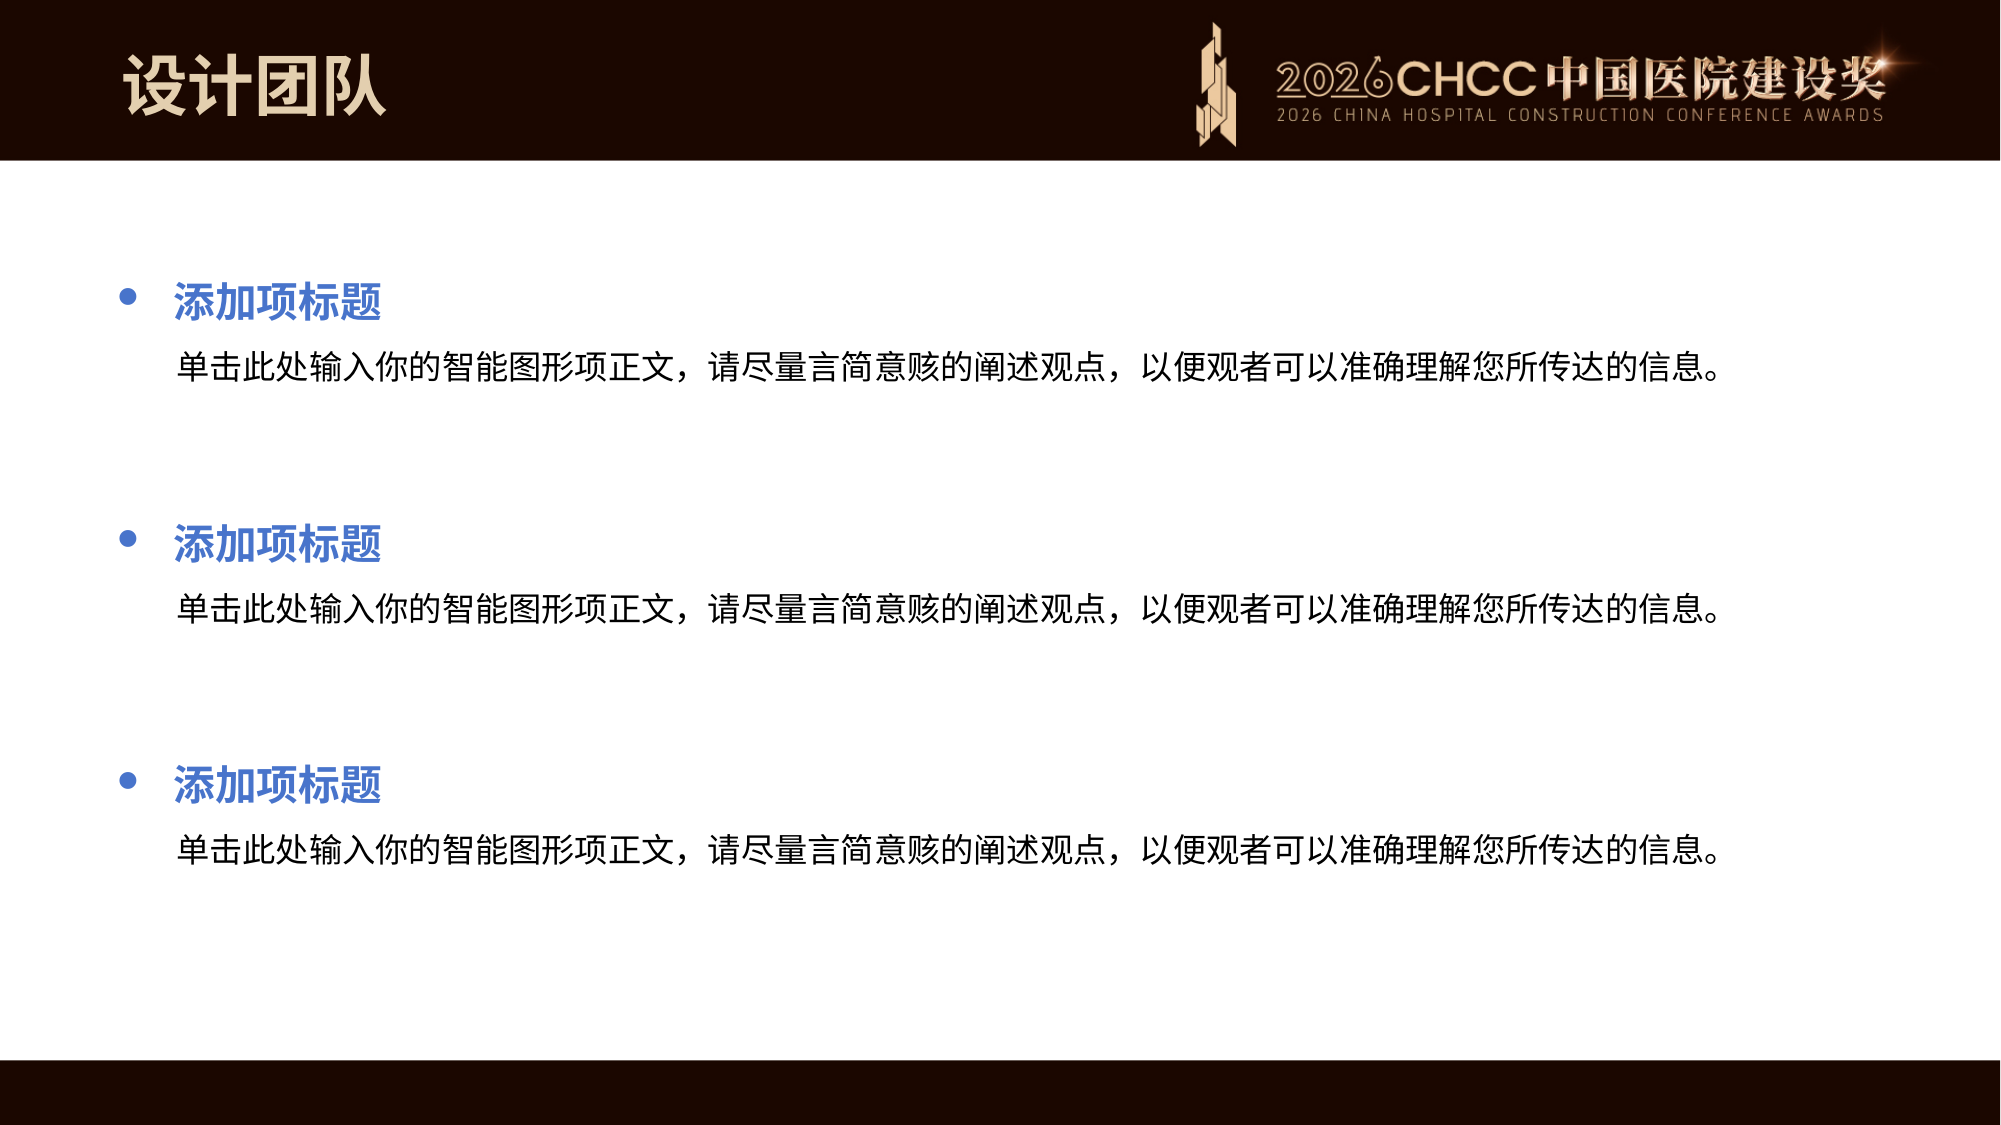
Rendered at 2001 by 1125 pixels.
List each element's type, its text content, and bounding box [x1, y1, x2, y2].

text_box 设计团队 [106, 36, 563, 132]
text_box 单击此处输入你的智能图形项正文，请尽量言简意赅的阐述观点，以便观者可以准确理解您所传达的信息。 [117, 809, 1817, 940]
text_box 单击此处输入你的智能图形项正文，请尽量言简意赅的阐述观点，以便观者可以准确理解您所传达的信息。 [117, 326, 1817, 457]
picture [0, 0, 2001, 1125]
text_box 单击此处输入你的智能图形项正文，请尽量言简意赅的阐述观点，以便观者可以准确理解您所传达的信息。 [117, 567, 1817, 699]
text_box 添加项标题 [117, 727, 934, 810]
text_box 添加项标题 [117, 485, 934, 568]
text_box 添加项标题 [117, 244, 934, 327]
